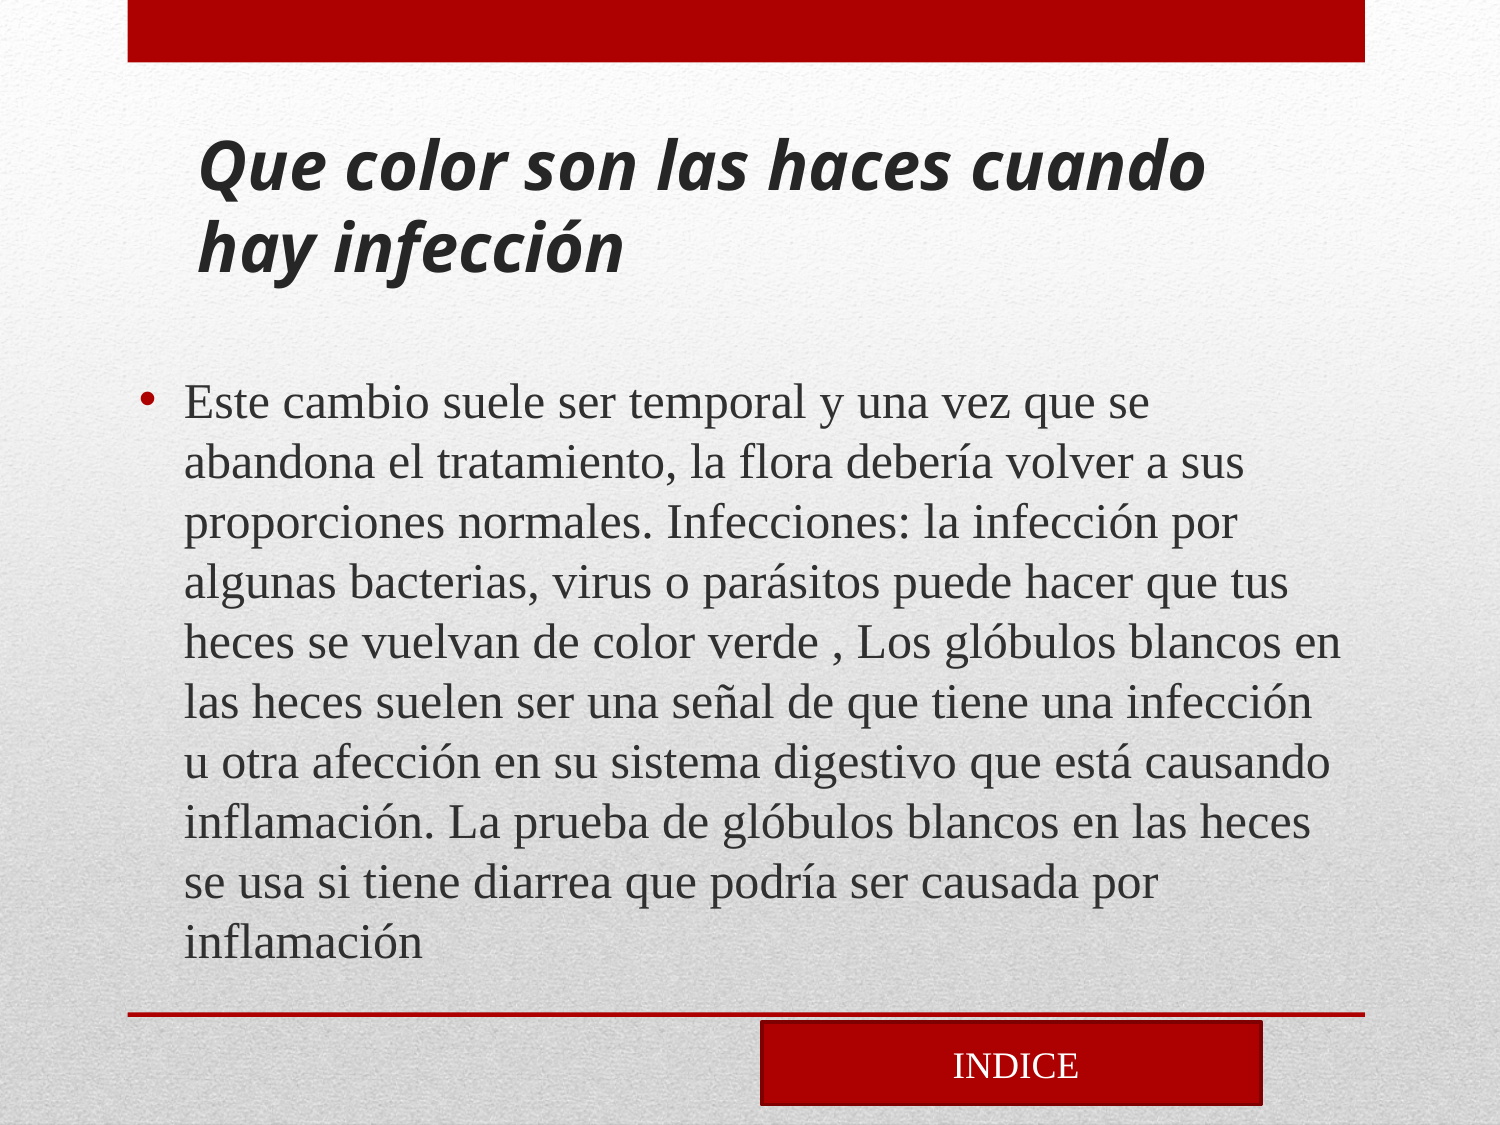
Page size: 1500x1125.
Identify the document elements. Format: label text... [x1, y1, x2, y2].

title Que color son las haces cuando hay infección [183, 113, 1296, 349]
list Este cambio suele ser temporal y una vez que se abandona el tratamiento, la flora debería volver a sus proporciones normales. Infecciones: la infección por algunas bacterias, virus o parásitos puede hacer que tus heces se vuelvan de color verde , Los glóbulos blancos en las heces suelen ser una señal de que tiene una infección u otra afección en su sistema digestivo que está causando inflamación. La prueba de glóbulos blancos en las heces se usa si tiene diarrea que podría ser causada por inflamación [123, 349, 1362, 988]
text_box INDICE [760, 1020, 1263, 1106]
